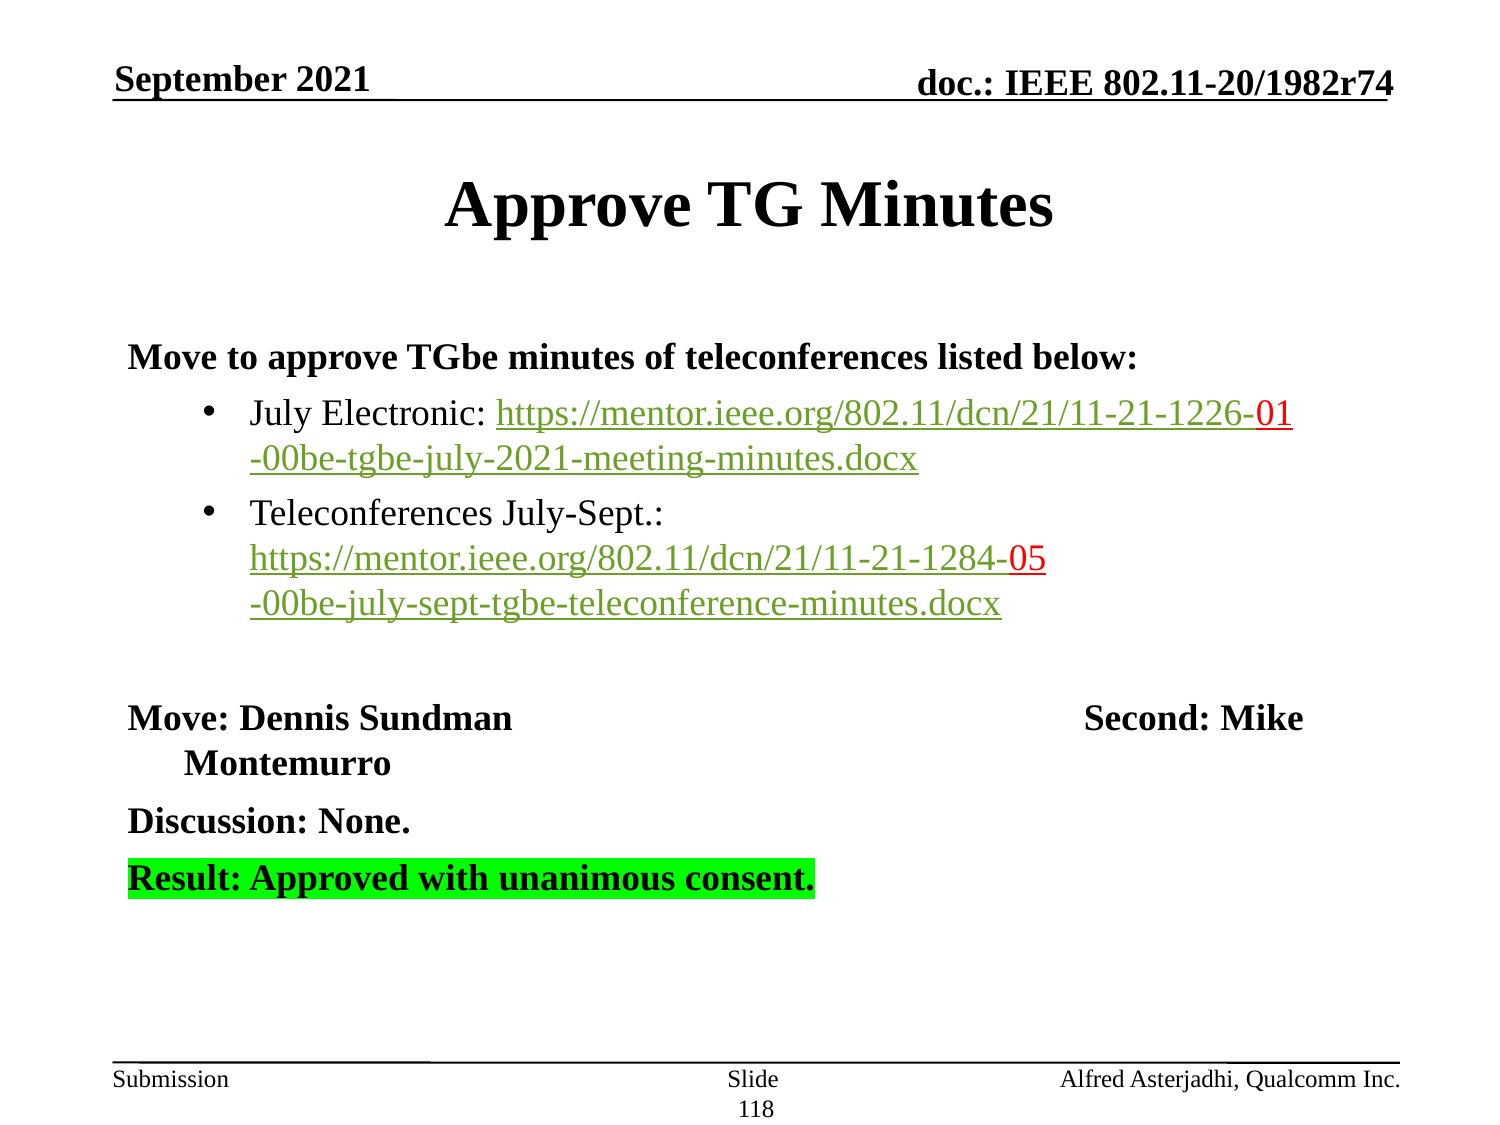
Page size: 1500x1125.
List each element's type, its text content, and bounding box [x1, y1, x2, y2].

title Approve TG Minutes [112, 112, 1388, 288]
footer Alfred Asterjadhi, Qualcomm Inc. [878, 1061, 1402, 1093]
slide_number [114, 54, 423, 100]
slide_number Slide 118 [712, 1061, 800, 1123]
list Move to approve TGbe minutes of teleconferences listed below: July Electronic: https://mentor.ieee.org/802.11/dcn/21/11-21-1226-01-00be-tgbe-july-2021-meeting-minutes.docx Teleconferences July-Sept.: https://mentor.ieee.org/802.11/dcn/21/11-21-1284-05-00be-july-sept-tgbe-teleconference-minutes.docx Move: Dennis Sundman Second: Mike Montemurro Discussion: None. Result: Approved with unanimous consent. [112, 324, 1388, 1000]
